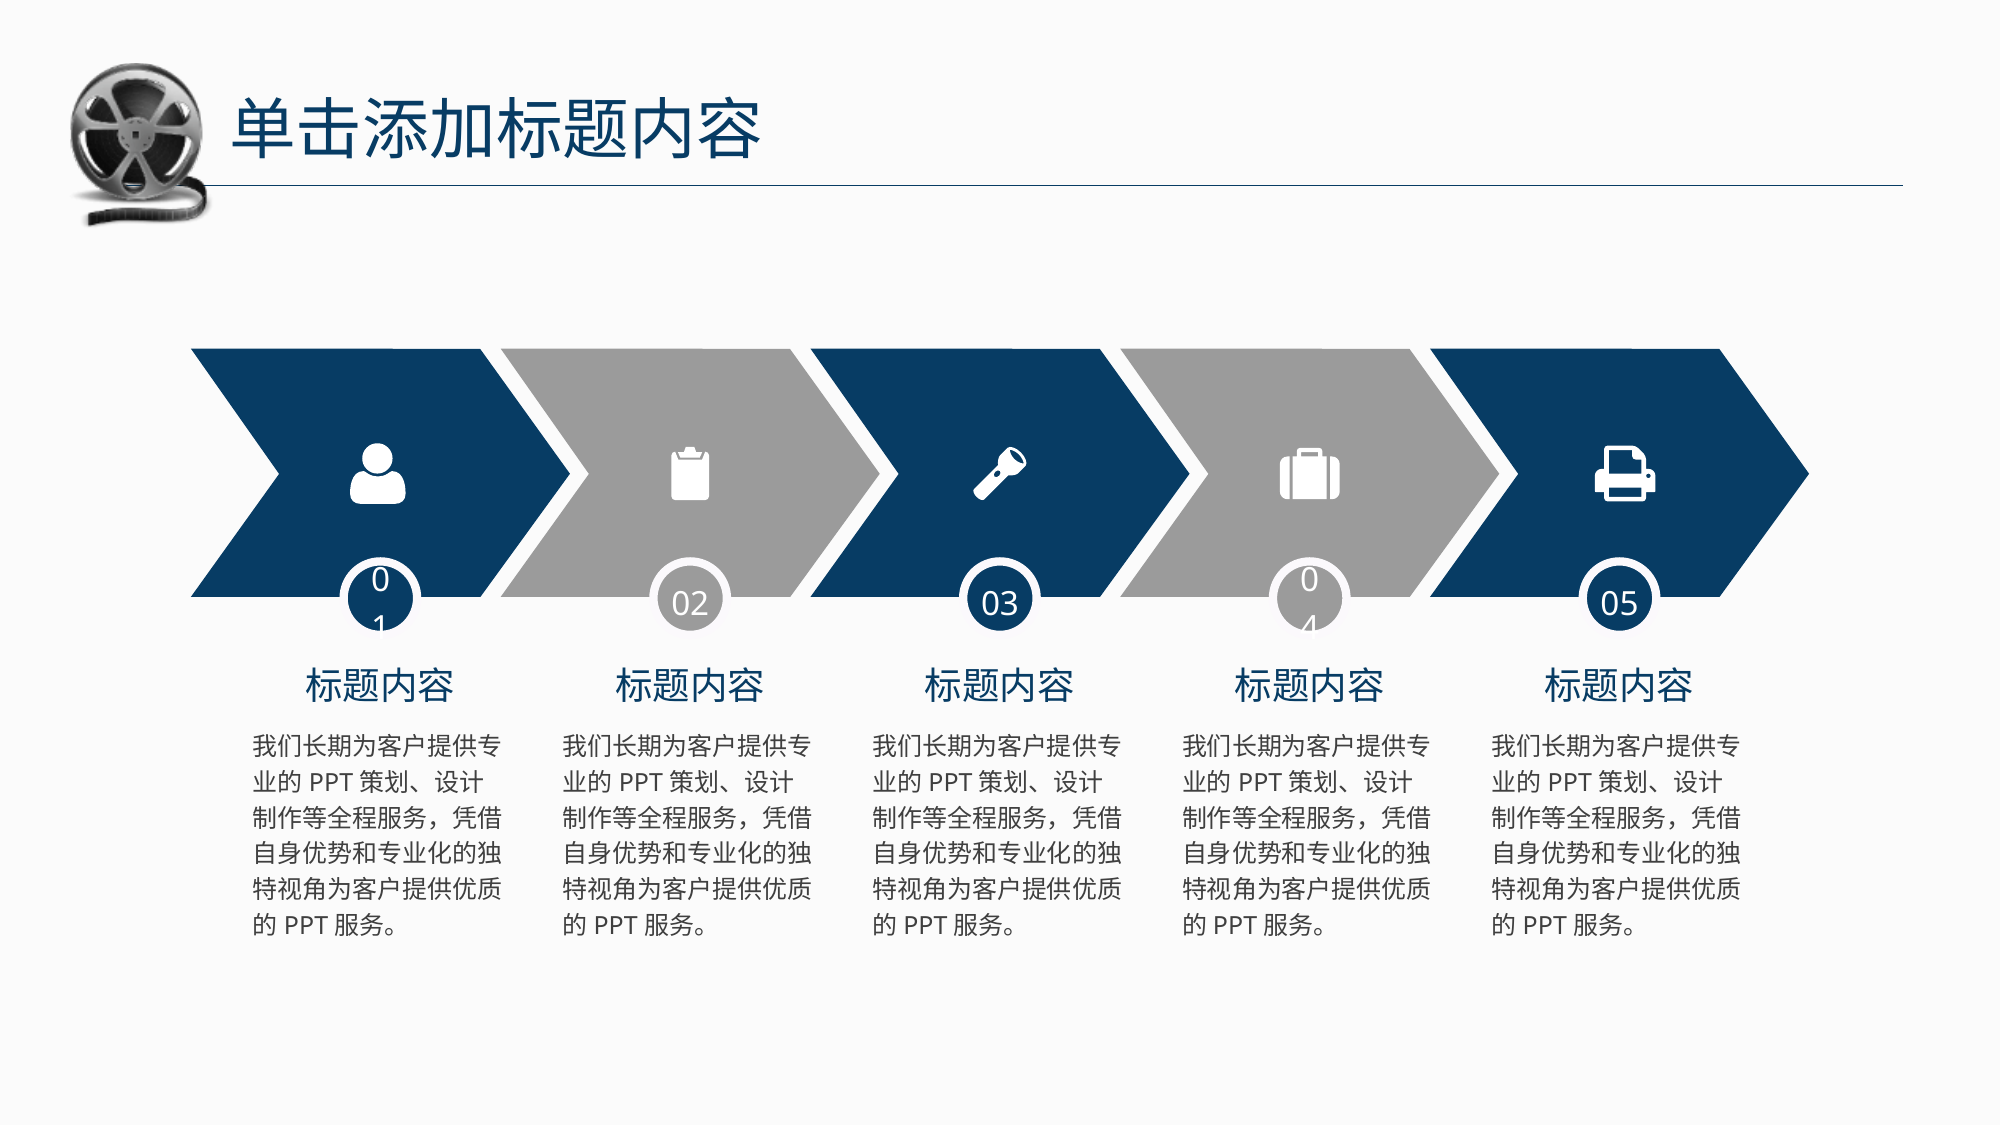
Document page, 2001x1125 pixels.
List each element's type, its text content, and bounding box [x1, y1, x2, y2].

text_box 标题内容 [581, 654, 799, 715]
text_box 标题内容 [1200, 654, 1419, 715]
text_box 标题内容 [1510, 654, 1728, 715]
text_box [1272, 561, 1347, 635]
text_box 我们长期为客户提供专业的PPT策划、设计制作等全程服务，凭借自身优势和专业化的独特视角为客户提供优质的PPT服务。 [1476, 716, 1762, 976]
text_box 标题内容 [271, 654, 490, 715]
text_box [500, 348, 810, 597]
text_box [190, 348, 500, 597]
picture [0, 0, 2000, 1125]
text_box 我们长期为客户提供专业的PPT策划、设计制作等全程服务，凭借自身优势和专业化的独特视角为客户提供优质的PPT服务。 [857, 716, 1143, 976]
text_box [1120, 348, 1500, 597]
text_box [1500, 348, 1810, 597]
text_box 我们长期为客户提供专业的PPT策划、设计制作等全程服务，凭借自身优势和专业化的独特视角为客户提供优质的PPT服务。 [1167, 716, 1452, 976]
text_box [963, 561, 1037, 635]
text_box 标题内容 [891, 654, 1109, 715]
text_box 单击添加标题内容 [214, 79, 929, 175]
text_box 我们长期为客户提供专业的PPT策划、设计制作等全程服务，凭借自身优势和专业化的独特视角为客户提供优质的PPT服务。 [547, 716, 833, 976]
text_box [343, 561, 418, 635]
text_box 我们长期为客户提供专业的PPT策划、设计制作等全程服务，凭借自身优势和专业化的独特视角为客户提供优质的PPT服务。 [238, 716, 523, 976]
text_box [810, 348, 1120, 597]
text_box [1582, 561, 1657, 635]
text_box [653, 561, 727, 635]
